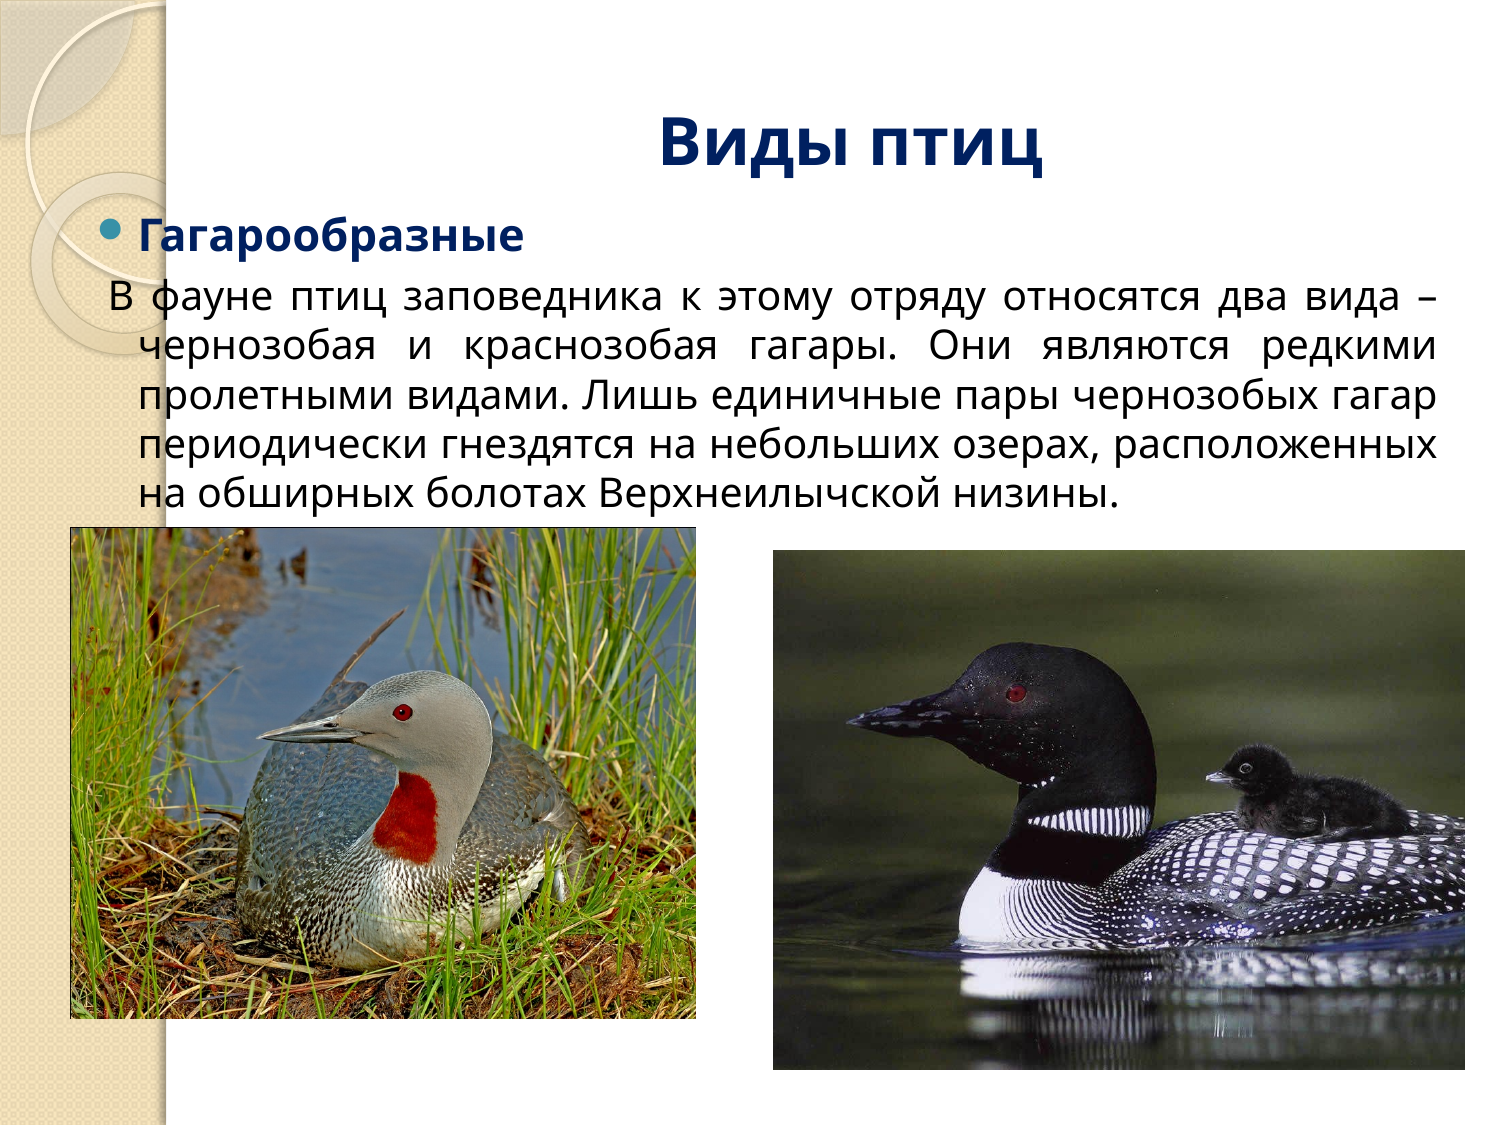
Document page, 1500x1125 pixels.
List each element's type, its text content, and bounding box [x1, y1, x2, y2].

picture [773, 550, 1466, 1070]
picture [70, 527, 696, 1019]
list Гагарообразные В фауне птиц заповедника к этому отряду относятся два вида – чернозобая и краснозобая гагары. Они являются редкими пролетными видами. Лишь единичные пары чернозобых гагар периодически гнездятся на небольших озерах, расположенных на обширных болотах Верхнеилычской низины. [70, 199, 1454, 558]
title Виды птиц [235, 45, 1466, 233]
